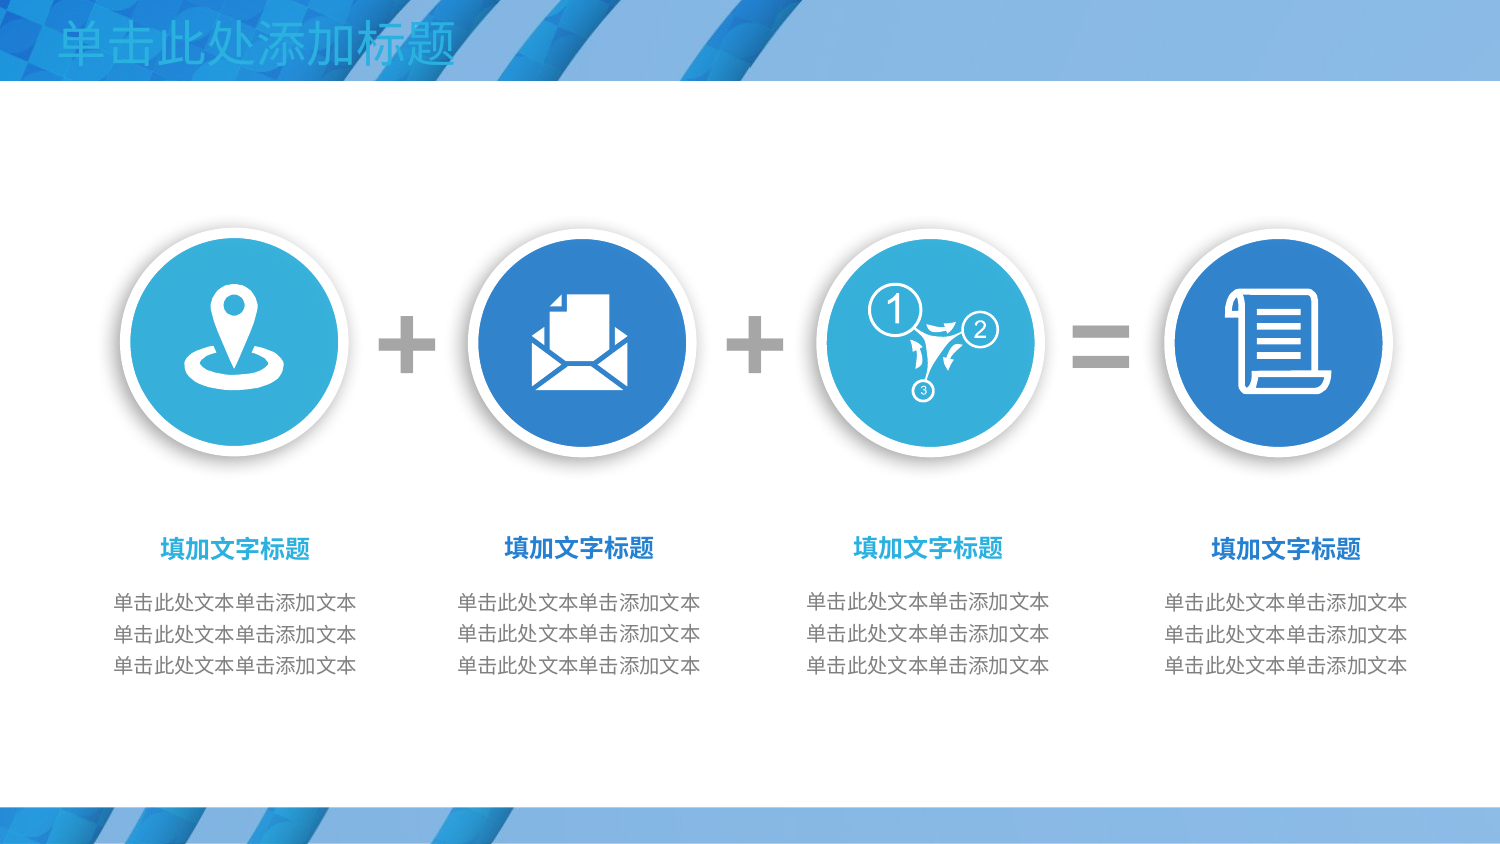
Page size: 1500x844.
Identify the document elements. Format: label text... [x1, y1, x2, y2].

text_box 填加文字标题 [1138, 525, 1435, 564]
text_box 单击此处文本单击添加文本单击此处文本单击添加文本单击此处文本单击添加文本 [108, 575, 362, 678]
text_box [184, 284, 284, 391]
text_box 单击此处文本单击添加文本单击此处文本单击添加文本单击此处文本单击添加文本 [801, 574, 1056, 678]
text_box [531, 294, 628, 390]
text_box [868, 282, 1000, 403]
text_box [476, 233, 687, 453]
text_box 填加文字标题 [87, 525, 384, 564]
text_box [124, 232, 339, 452]
text_box + [687, 262, 824, 413]
text_box 单击此处添加标题 [41, 11, 1392, 90]
text_box + [339, 262, 476, 413]
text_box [1224, 288, 1332, 395]
text_box 单击此处文本单击添加文本单击此处文本单击添加文本单击此处文本单击添加文本 [451, 575, 706, 678]
text_box 单击此处文本单击添加文本单击此处文本单击添加文本单击此处文本单击添加文本 [1159, 575, 1414, 678]
text_box 填加文字标题 [430, 525, 728, 563]
text_box = [1033, 264, 1170, 415]
text_box [1170, 233, 1389, 453]
text_box 填加文字标题 [780, 524, 1077, 563]
text_box [824, 233, 1033, 453]
